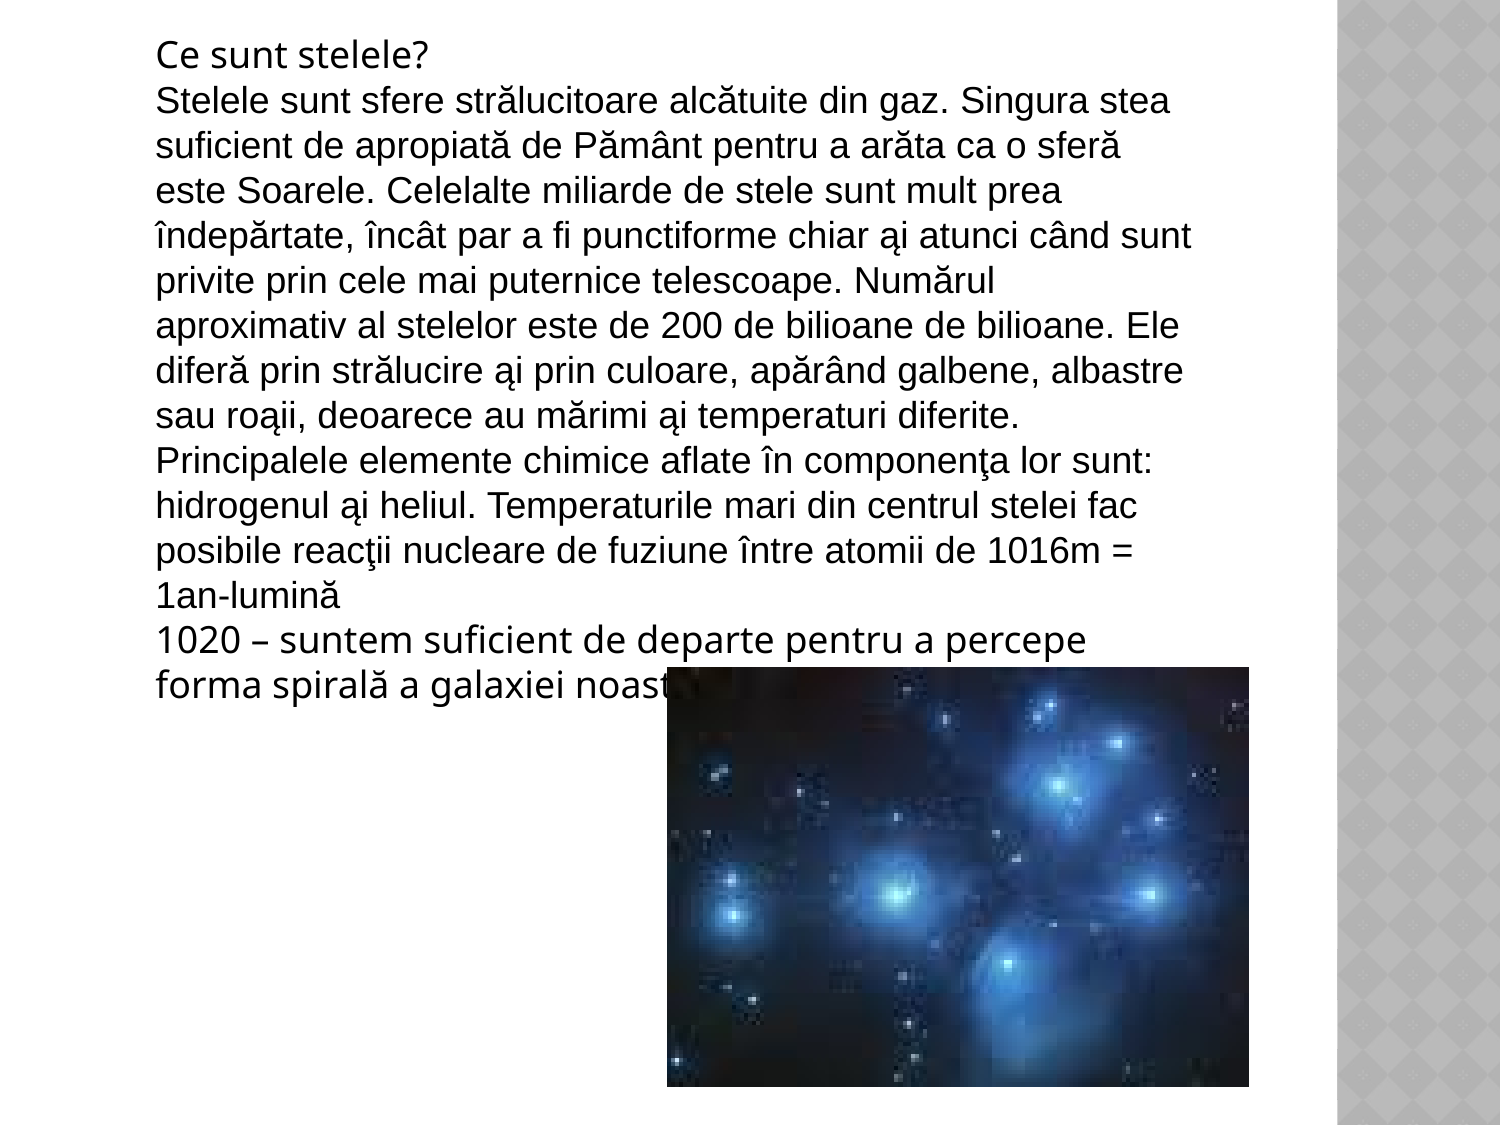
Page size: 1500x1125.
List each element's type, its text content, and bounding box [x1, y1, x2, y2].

picture [667, 667, 1249, 1087]
text_box Ce sunt stelele? Stelele sunt sfere strălucitoare alcătuite din gaz. Singura stea suficient de apropiată de Pământ pentru a arăta ca o sferă este Soarele. Celelalte miliarde de stele sunt mult prea îndepărtate, încât par a fi punctiforme chiar ąi atunci când sunt privite prin cele mai puternice telescoape. Numărul aproximativ al stelelor este de 200 de bilioane de bilioane. Ele diferă prin strălucire ąi prin culoare, apărând galbene, albastre sau roąii, deoarece au mărimi ąi temperaturi diferite. Principalele elemente chimice aflate în componenţa lor sunt: hidrogenul ąi heliul. Temperaturile mari din centrul stelei fac posibile reacţii nucleare de fuziune între atomii de 1016m = 1an-lumină 1020 – suntem suficient de departe pentru a percepe forma spirală a galaxiei noastre [140, 23, 1207, 714]
